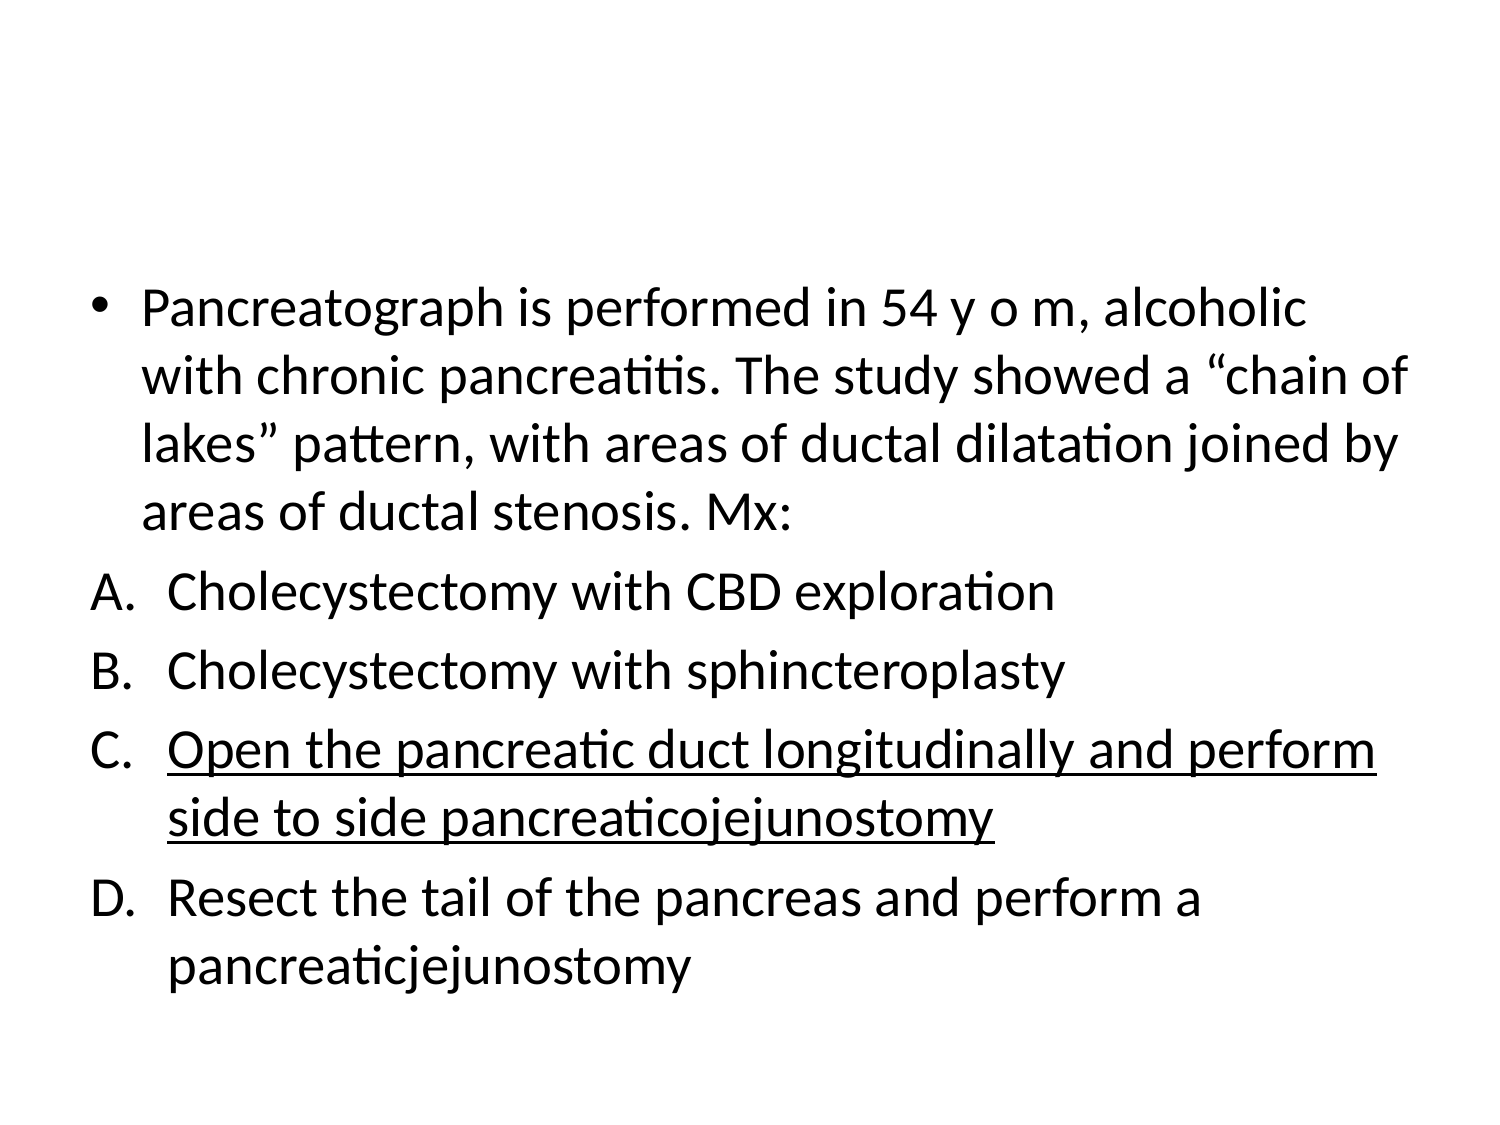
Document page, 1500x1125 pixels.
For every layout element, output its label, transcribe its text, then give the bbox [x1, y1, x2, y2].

list Pancreatograph is performed in 54 y o m, alcoholic with chronic pancreatitis. The study showed a “chain of lakes” pattern, with areas of ductal dilatation joined by areas of ductal stenosis. Mx: Cholecystectomy with CBD exploration Cholecystectomy with sphincteroplasty Open the pancreatic duct longitudinally and perform side to side pancreaticojejunostomy Resect the tail of the pancreas and perform a pancreaticjejunostomy [75, 262, 1425, 1005]
